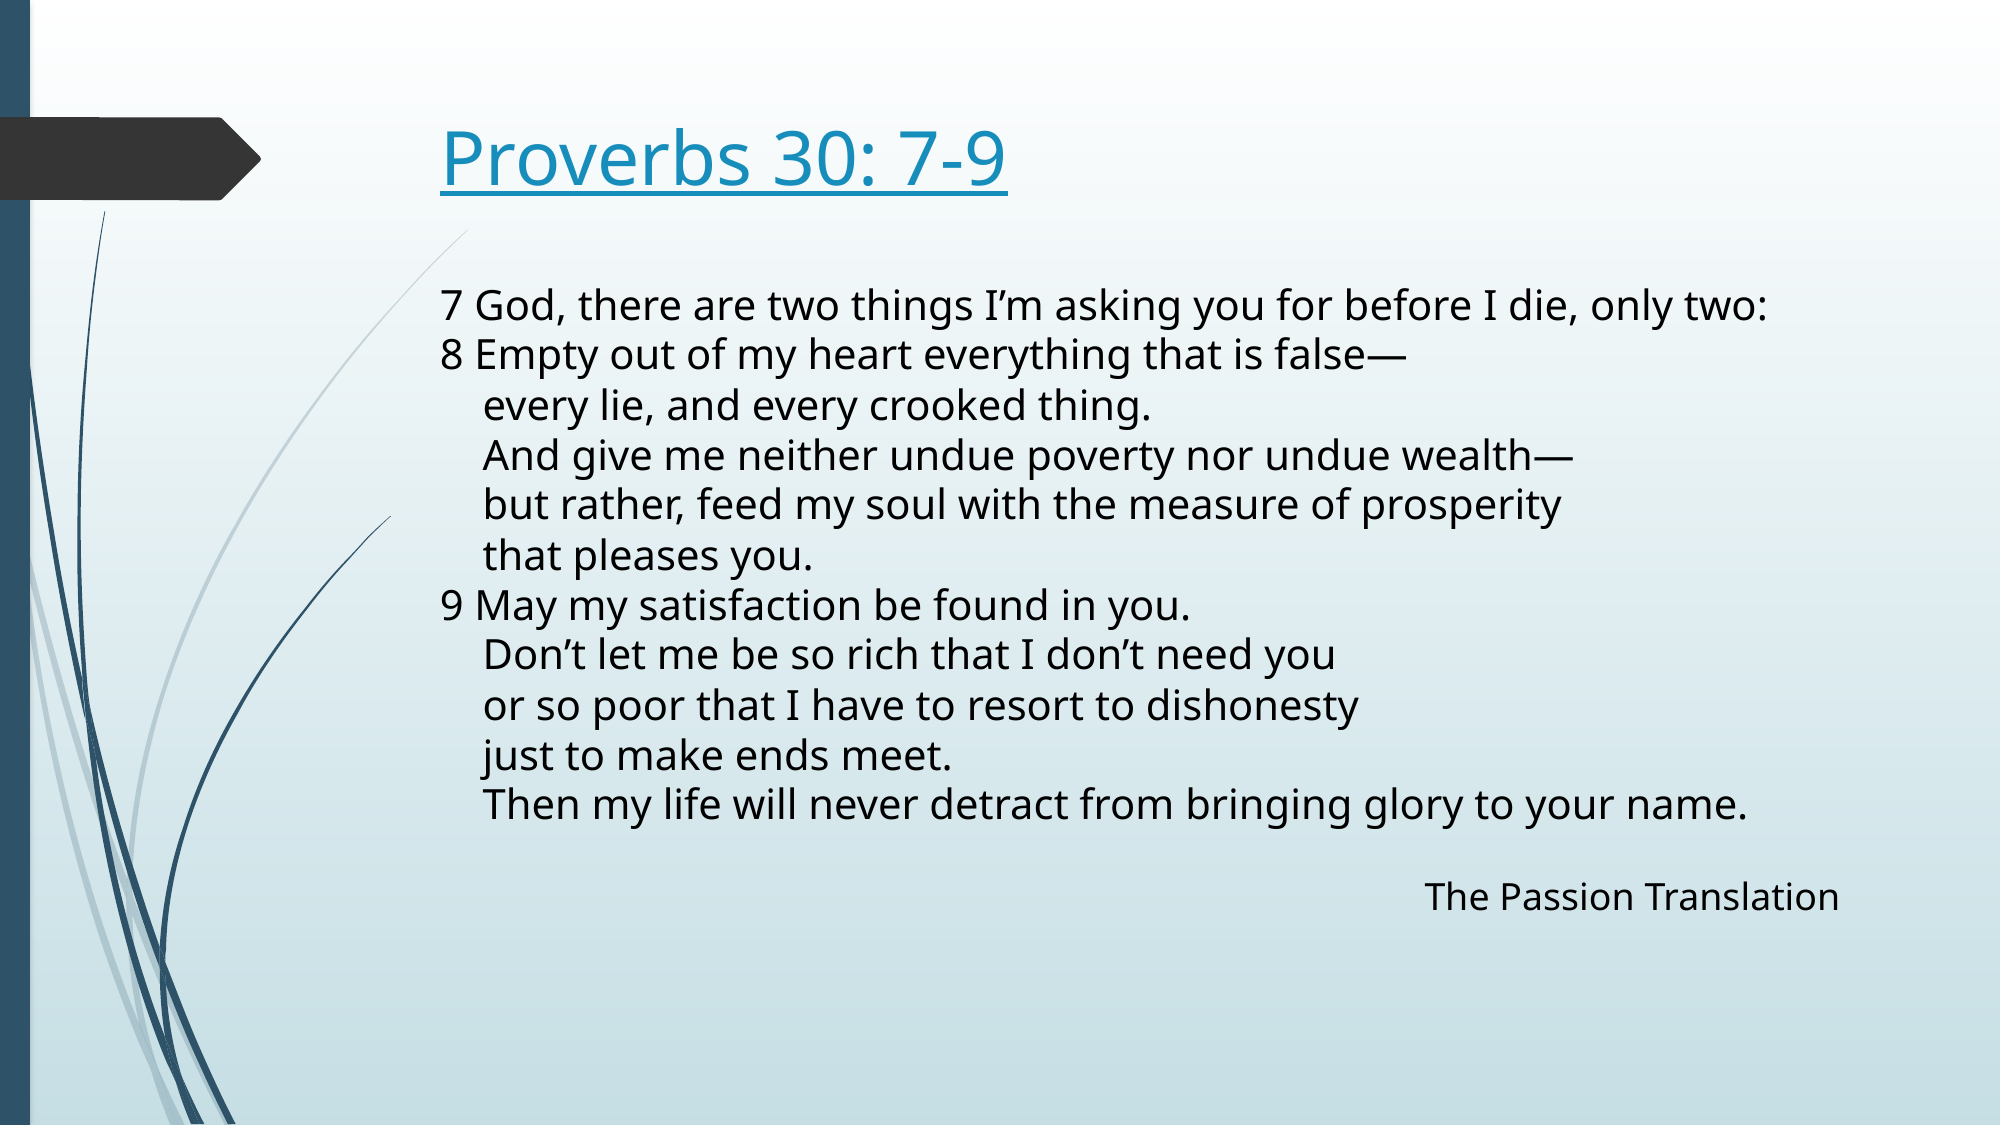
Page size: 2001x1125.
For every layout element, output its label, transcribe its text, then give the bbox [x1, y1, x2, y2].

text_box [399, 245, 1915, 1069]
text_box 7 God, there are two things I’m asking you for before I die, only two: 8 Empty out of my heart everything that is false— every lie, and every crooked thing. And give me neither undue poverty nor undue wealth— but rather, feed my soul with the measure of prosperity that pleases you. 9 May my satisfaction be found in you. Don’t let me be so rich that I don’t need you or so poor that I have to resort to dishonesty just to make ends meet. Then my life will never detract from bringing glory to your name. The Passion Translation [425, 270, 1940, 926]
title Proverbs 30: 7-9 [425, 102, 1888, 245]
